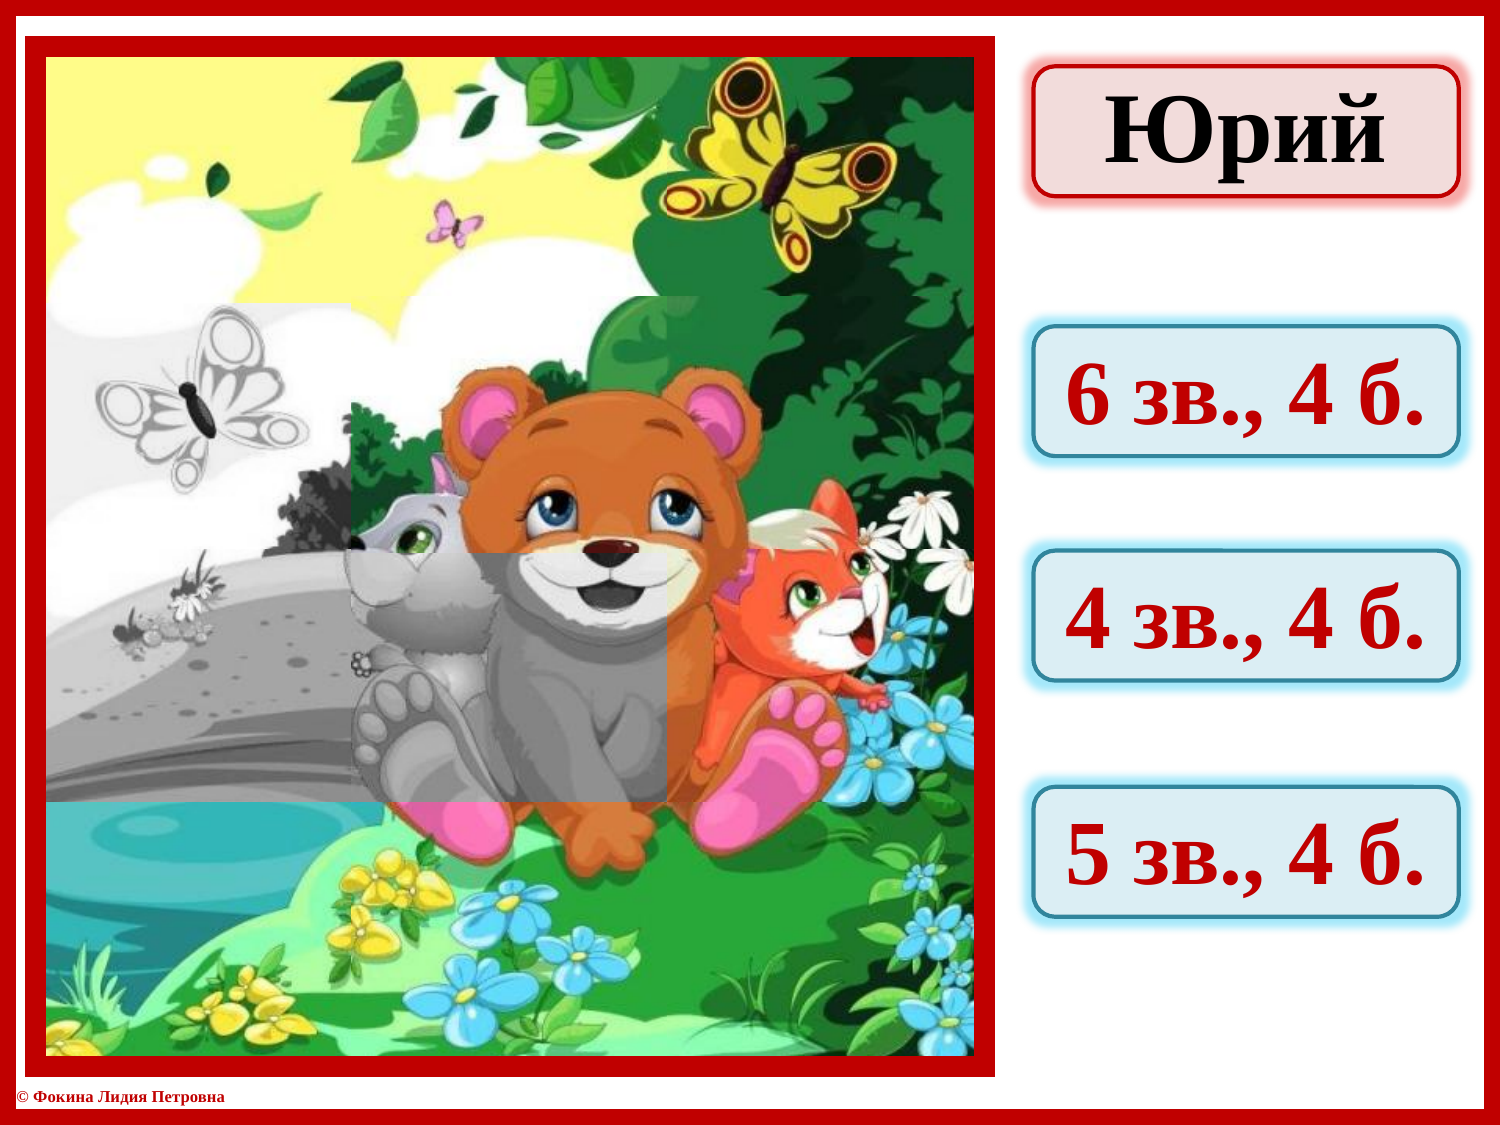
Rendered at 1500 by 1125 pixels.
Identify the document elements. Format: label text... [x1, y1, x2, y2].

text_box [34, 46, 985, 1061]
text_box 6 зв., 4 б. [1031, 324, 1461, 459]
text_box 5 зв., 4 б. [1031, 784, 1461, 919]
text_box Юрий [1031, 64, 1461, 199]
text_box 4 зв., 4 б. [1031, 548, 1461, 683]
